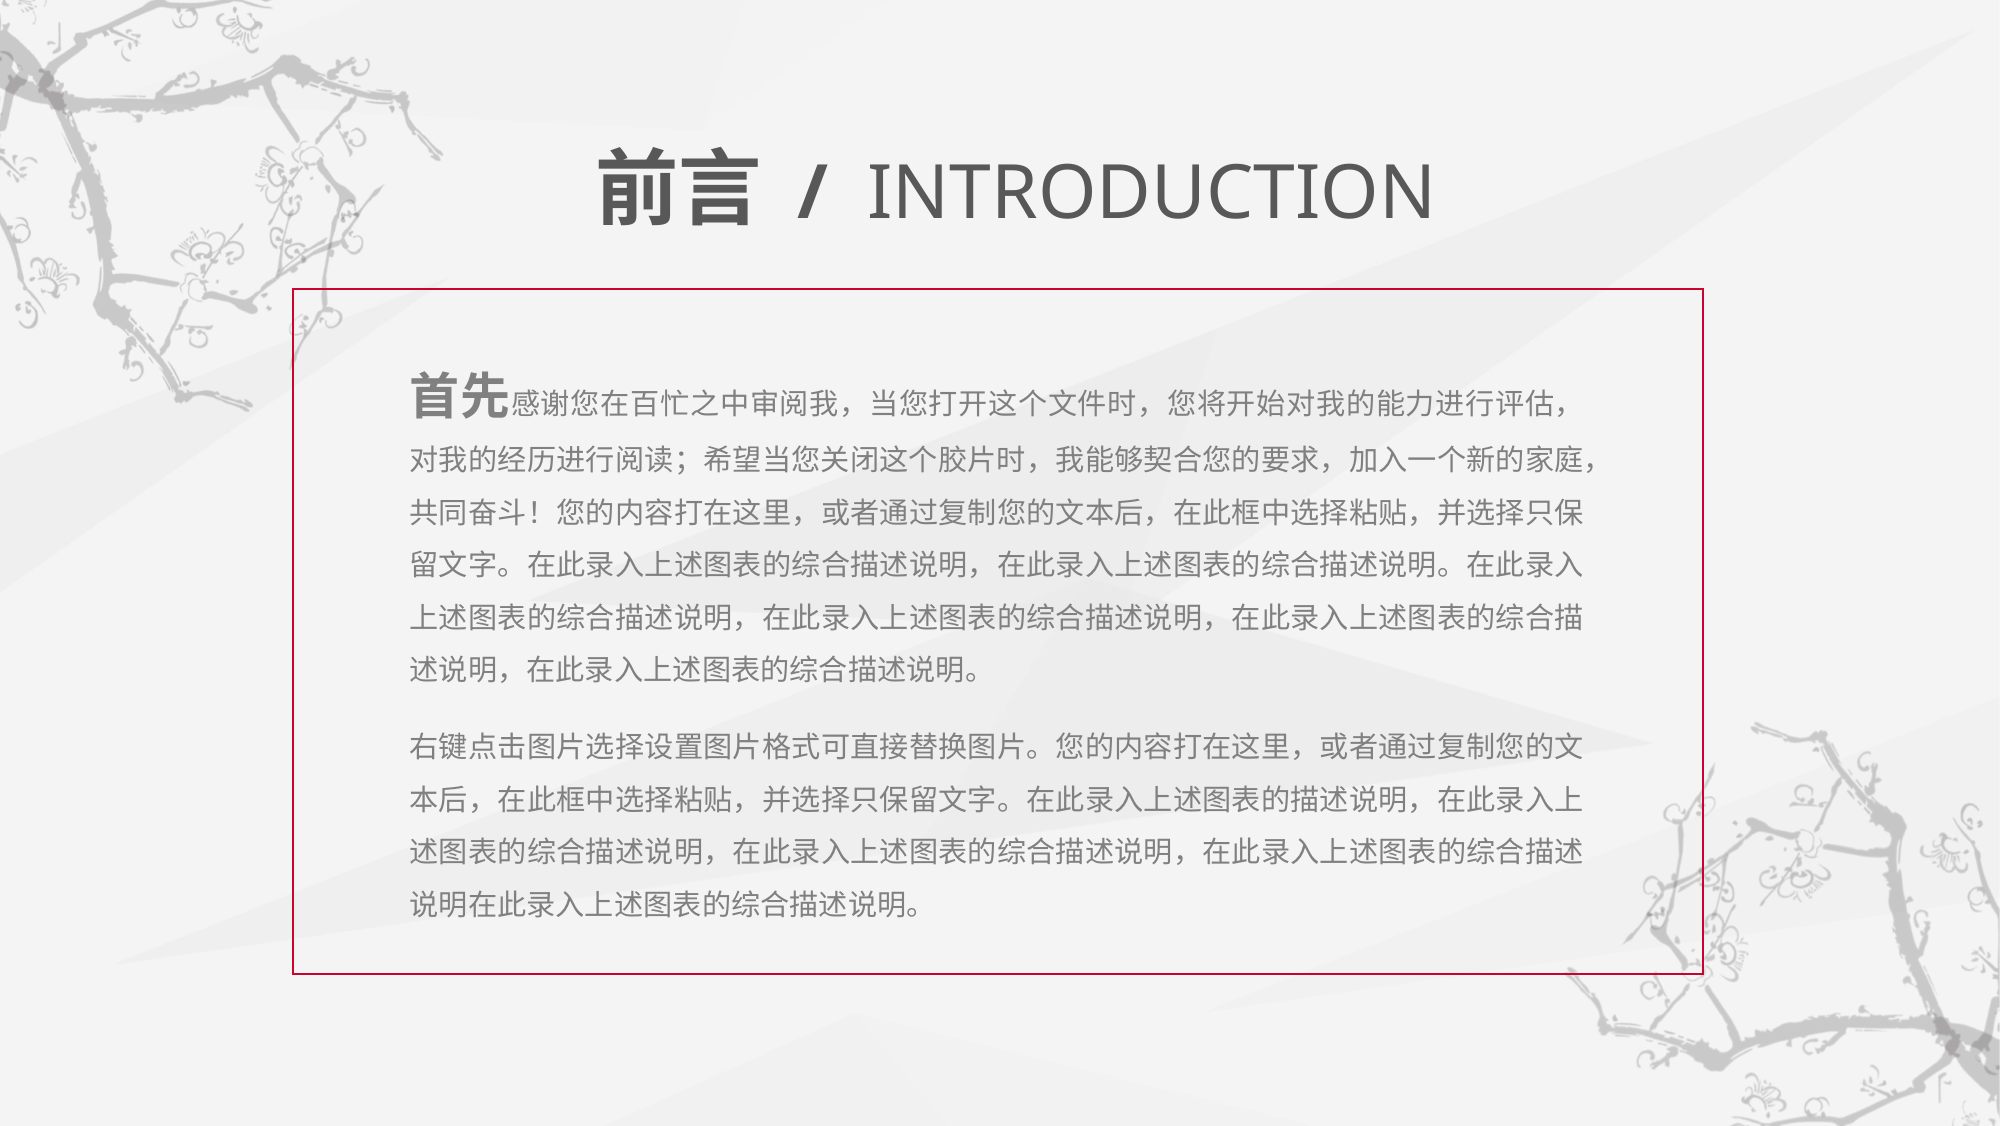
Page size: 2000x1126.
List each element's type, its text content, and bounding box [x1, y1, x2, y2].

text_box [507, 288, 1704, 634]
text_box [292, 501, 1502, 975]
text_box 首先感谢您在百忙之中审阅我，当您打开这个文件时，您将开始对我的能力进行评估，对我的经历进行阅读；希望当您关闭这个胶片时，我能够契合您的要求，加入一个新的家庭，共同奋斗！您的内容打在这里，或者通过复制您的文本后，在此框中选择粘贴，并选择只保留文字。在此录入上述图表的综合描述说明，在此录入上述图表的综合描述说明。在此录入上述图表的综合描述说明，在此录入上述图表的综合描述说明，在此录入上述图表的综合描述说明，在此录入上述图表的综合描述说明。 右键点击图片选择设置图片格式可直接替换图片。您的内容打在这里，或者通过复制您的文本后，在此框中选择粘贴，并选择只保留文字。在此录入上述图表的描述说明，在此录入上述图表的综合描述说明，在此录入上述图表的综合描述说明，在此录入上述图表的综合描述说明在此录入上述图表的综合描述说明。 [394, 326, 1600, 929]
picture [0, 0, 2000, 1126]
text_box 前言 / INTRODUCTION [575, 125, 1457, 246]
